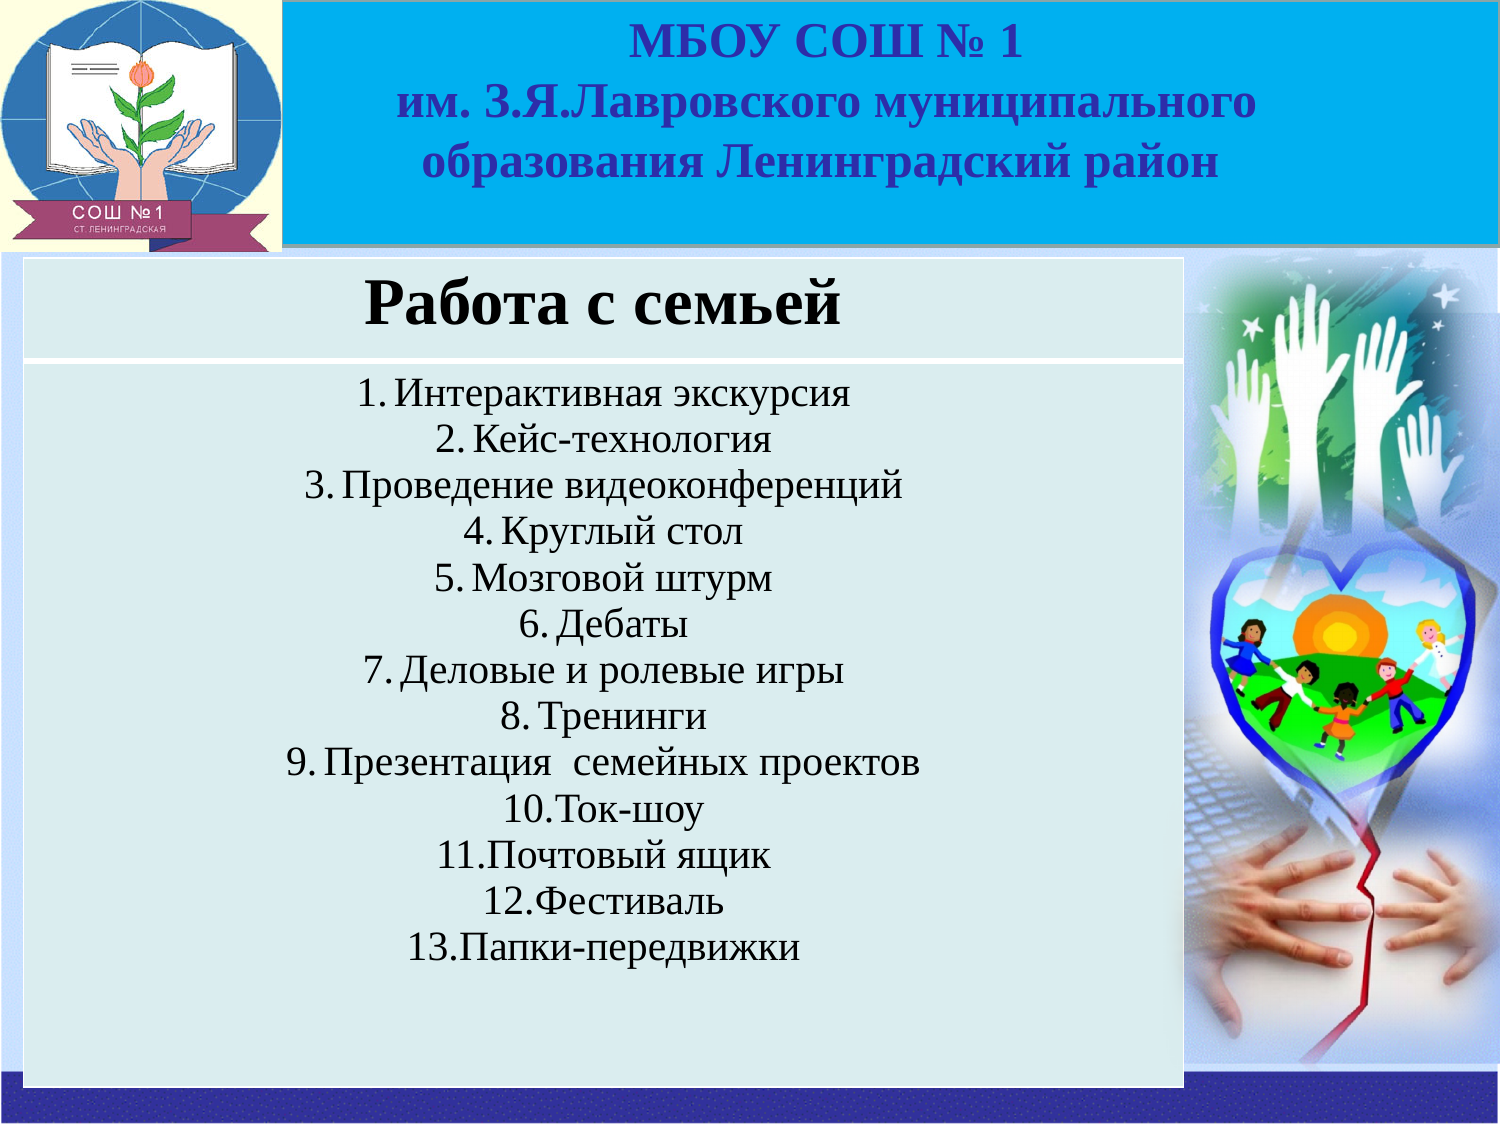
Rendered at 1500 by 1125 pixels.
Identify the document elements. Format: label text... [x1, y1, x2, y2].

table_header Работа с семьей [24, 259, 1170, 358]
text_box [282, 0, 1500, 248]
picture [0, 0, 1500, 1125]
table_cell Интерактивная экскурсия Кейс-технология Проведение видеоконференций Круглый стол Мозговой штурм Дебаты Деловые и ролевые игры Тренинги Презентация семейных проектов Ток-шоу Почтовый ящик Фестиваль Папки-передвижки [24, 364, 1170, 1086]
text_box МБОУ СОШ № 1 им. З.Я.Лавровского муниципального образования Ленинградский район [368, 0, 1285, 195]
